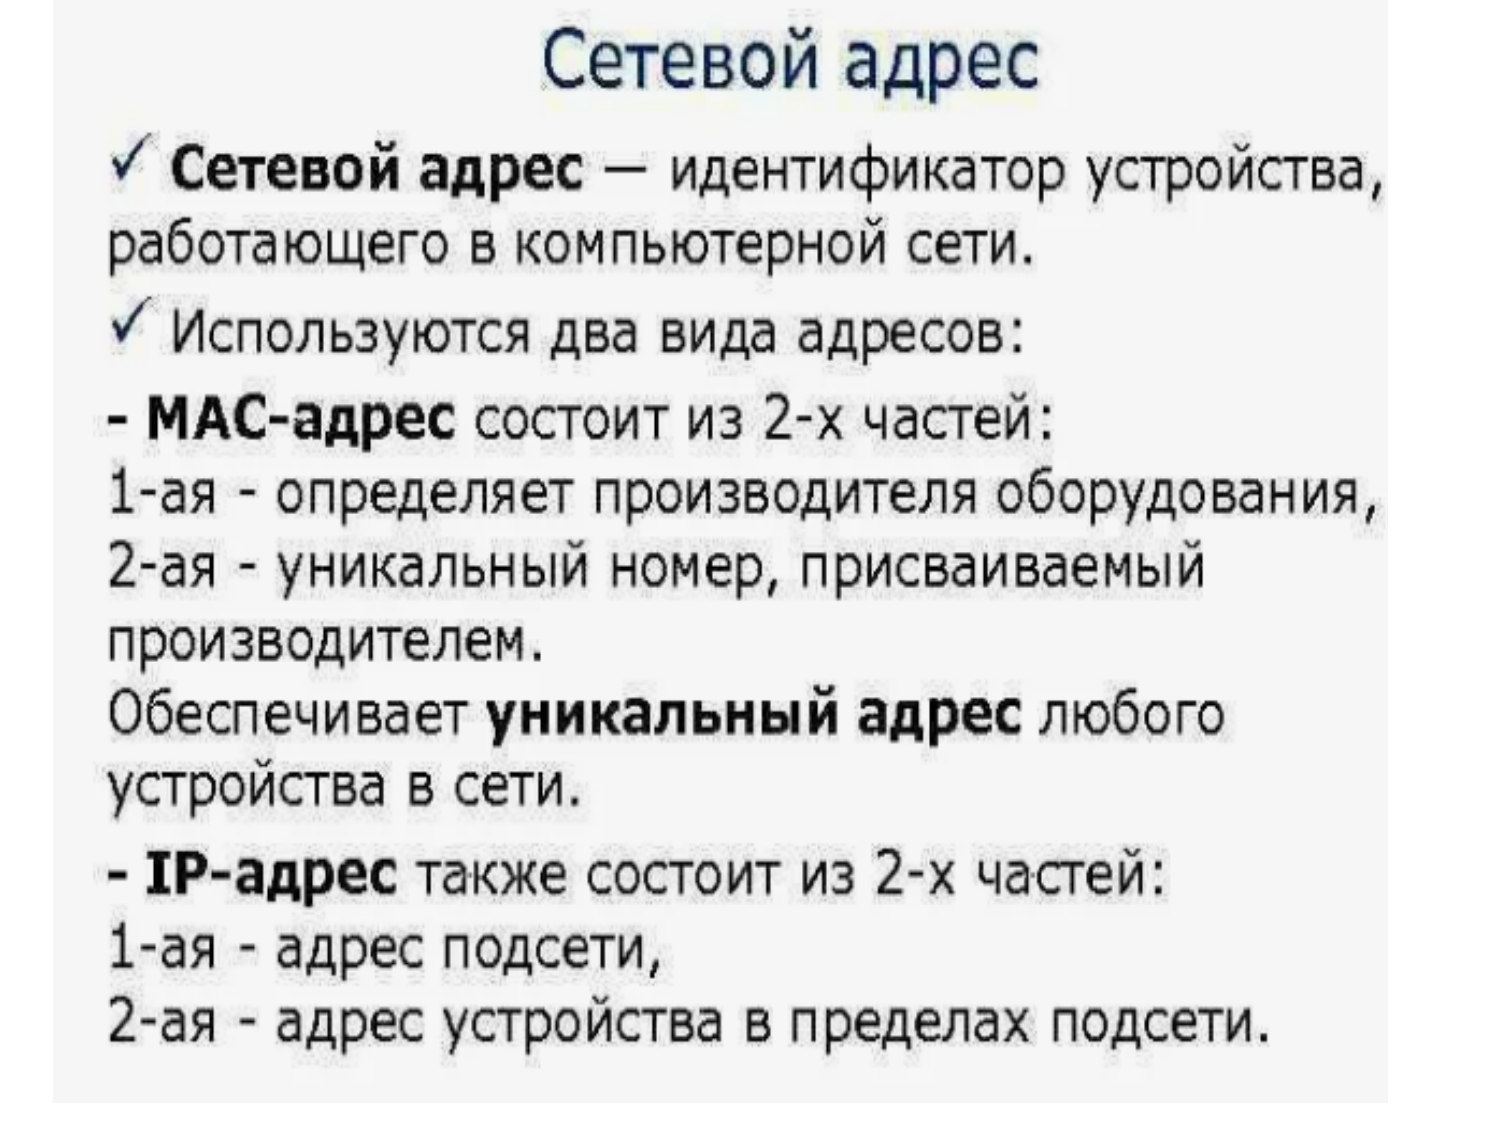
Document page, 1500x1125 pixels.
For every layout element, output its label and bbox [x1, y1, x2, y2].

list [52, 0, 1389, 1104]
